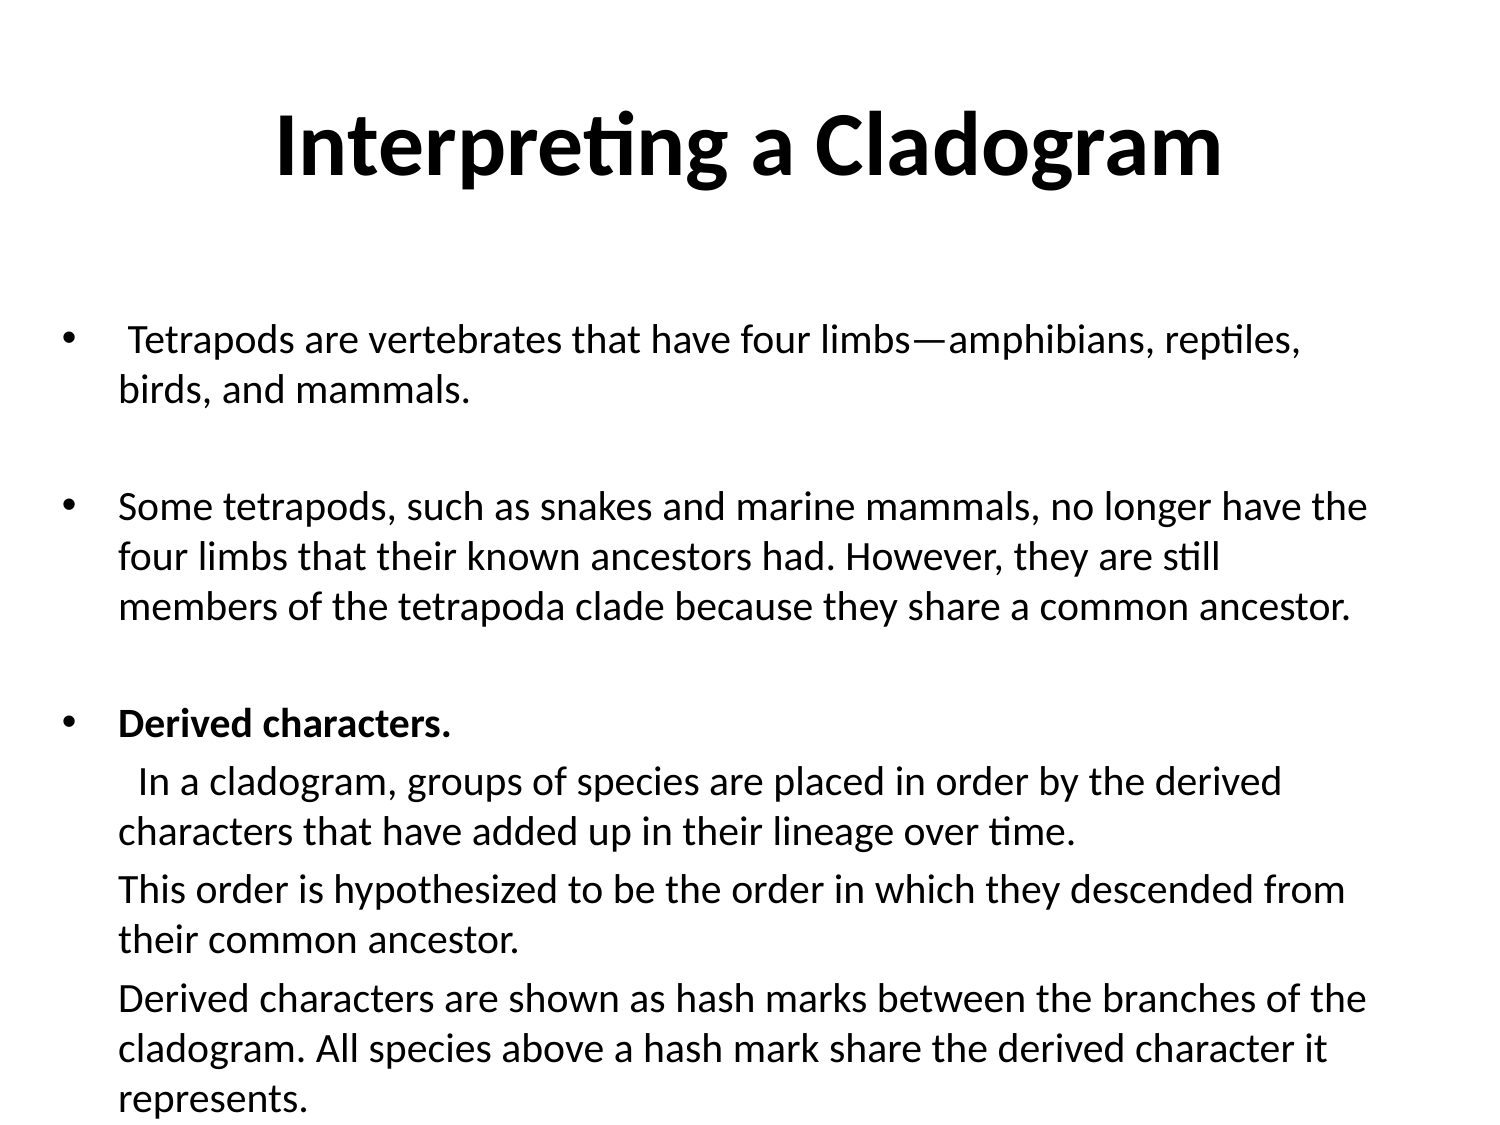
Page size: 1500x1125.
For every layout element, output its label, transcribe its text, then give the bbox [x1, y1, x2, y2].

title Interpreting a Cladogram [75, 45, 1425, 233]
list Tetrapods are vertebrates that have four limbs—amphibians, reptiles, birds, and mammals. Some tetrapods, such as snakes and marine mammals, no longer have the four limbs that their known ancestors had. However, they are still members of the tetrapoda clade because they share a common ancestor. Derived characters. In a cladogram, groups of species are placed in order by the derived characters that have added up in their lineage over time. This order is hypothesized to be the order in which they descended from their common ancestor. Derived characters are shown as hash marks between the branches of the cladogram. All species above a hash mark share the derived character it represents. [46, 304, 1397, 1079]
